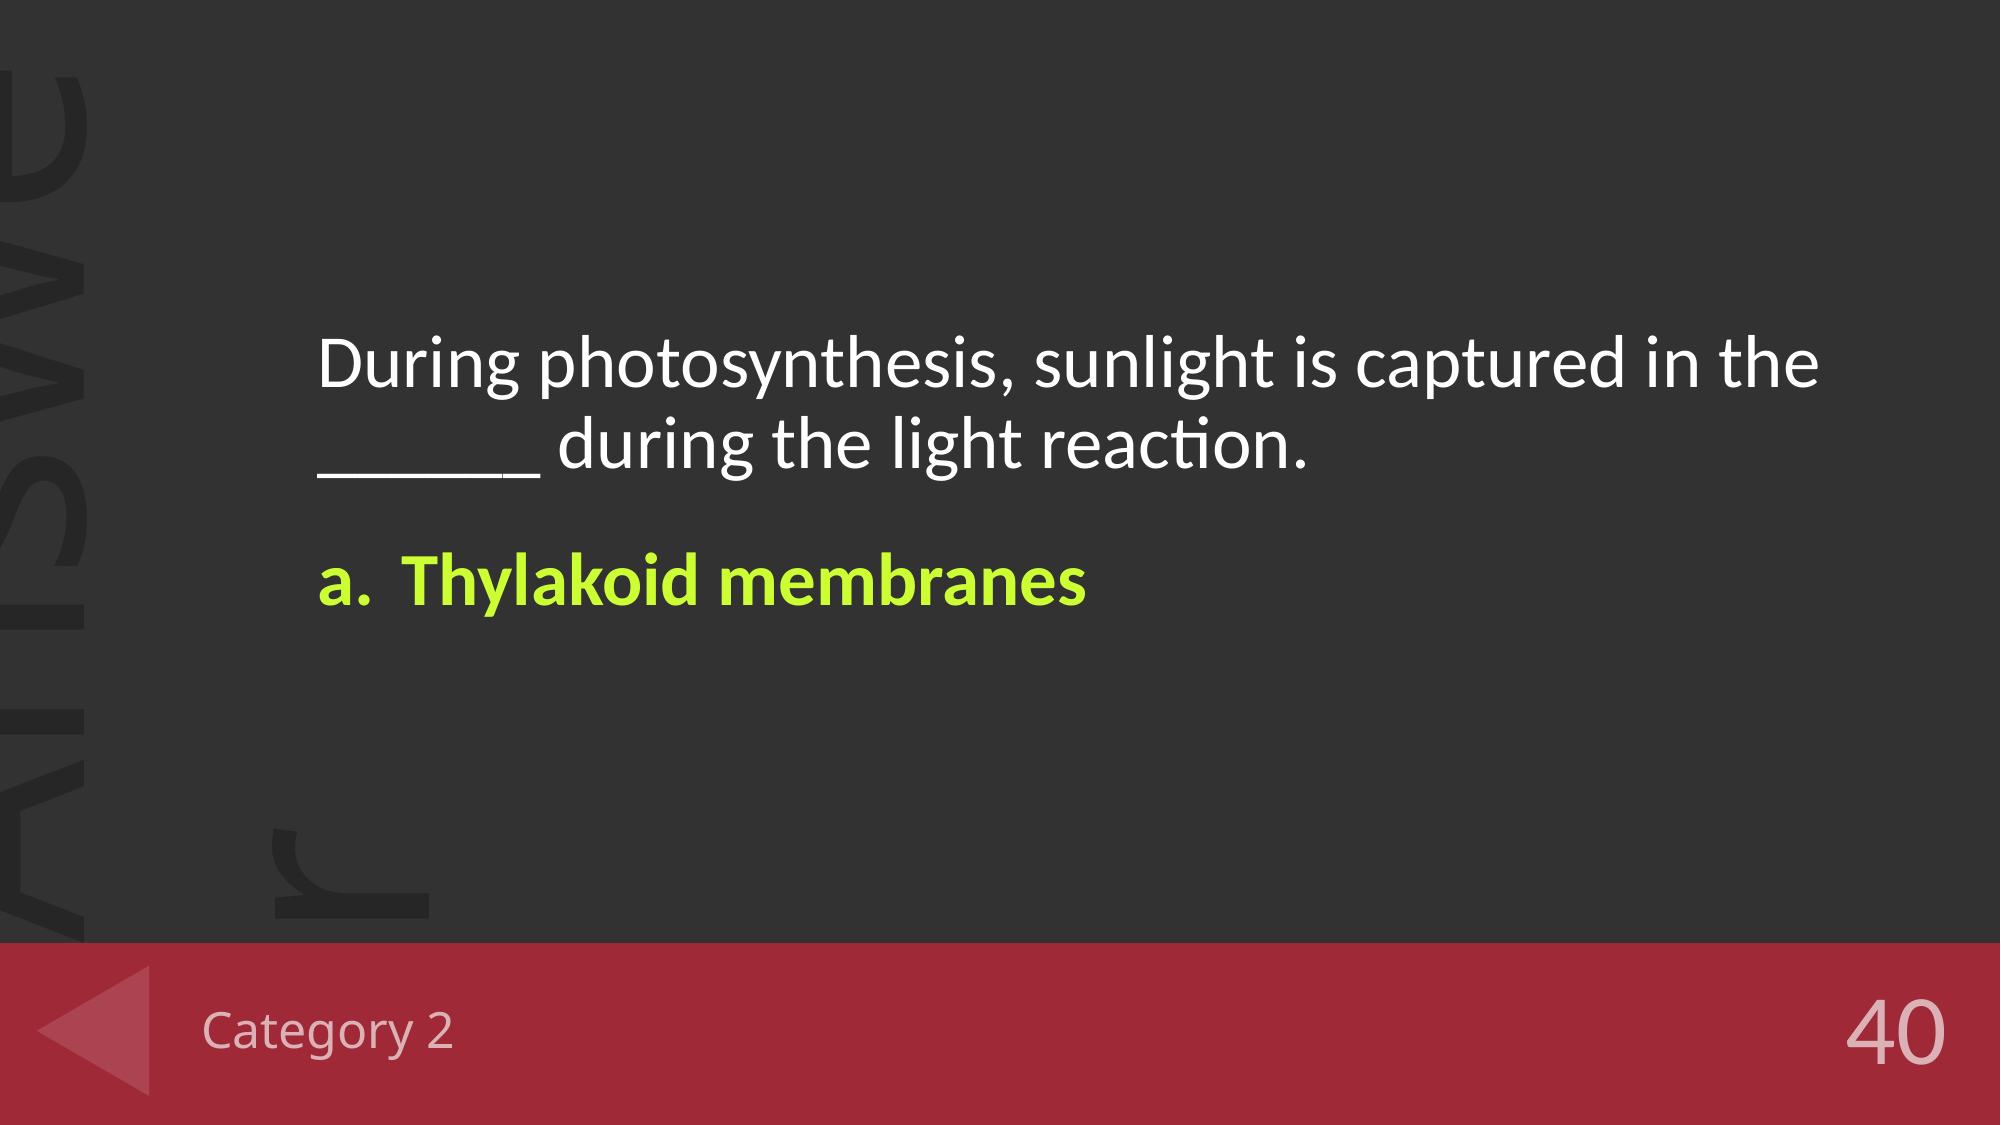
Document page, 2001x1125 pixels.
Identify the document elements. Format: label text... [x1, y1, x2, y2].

list 40 [1494, 967, 1963, 1097]
title Category 2 [185, 967, 1494, 1097]
list During photosynthesis, sunlight is captured in the ______ during the light reaction. Thylakoid membranes [302, 307, 1920, 636]
